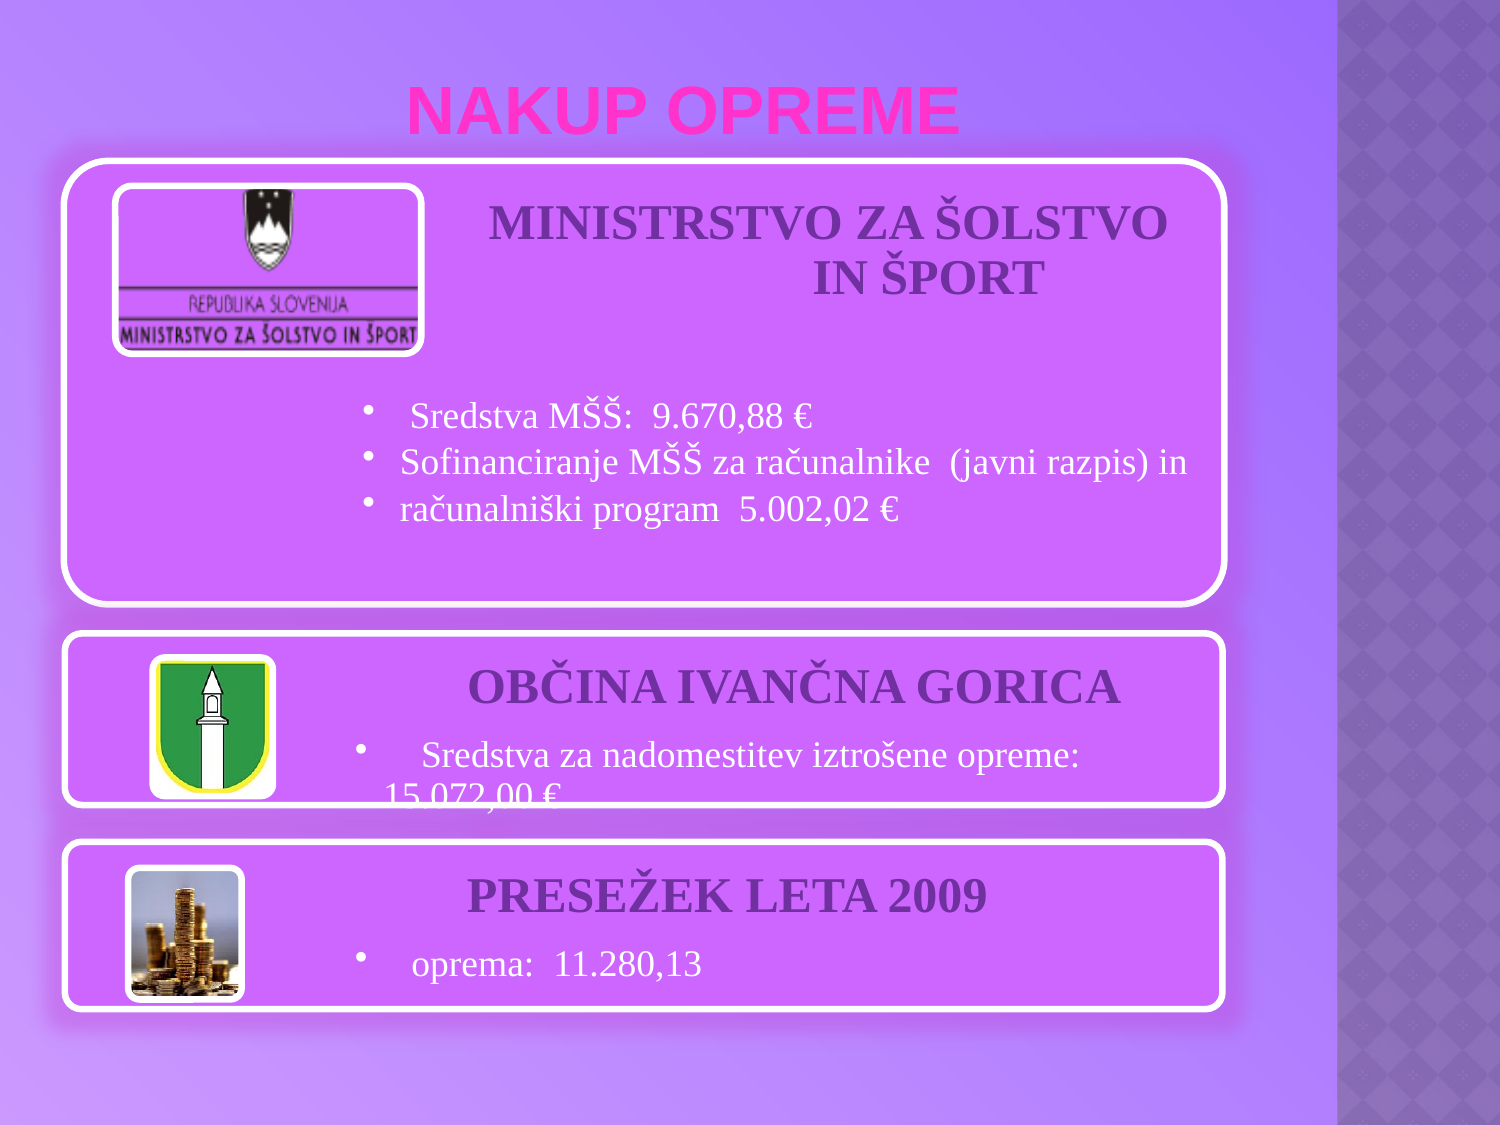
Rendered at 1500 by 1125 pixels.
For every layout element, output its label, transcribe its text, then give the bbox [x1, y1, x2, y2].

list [40, 160, 1294, 1024]
title NAKUP OPREME [53, 66, 1314, 149]
